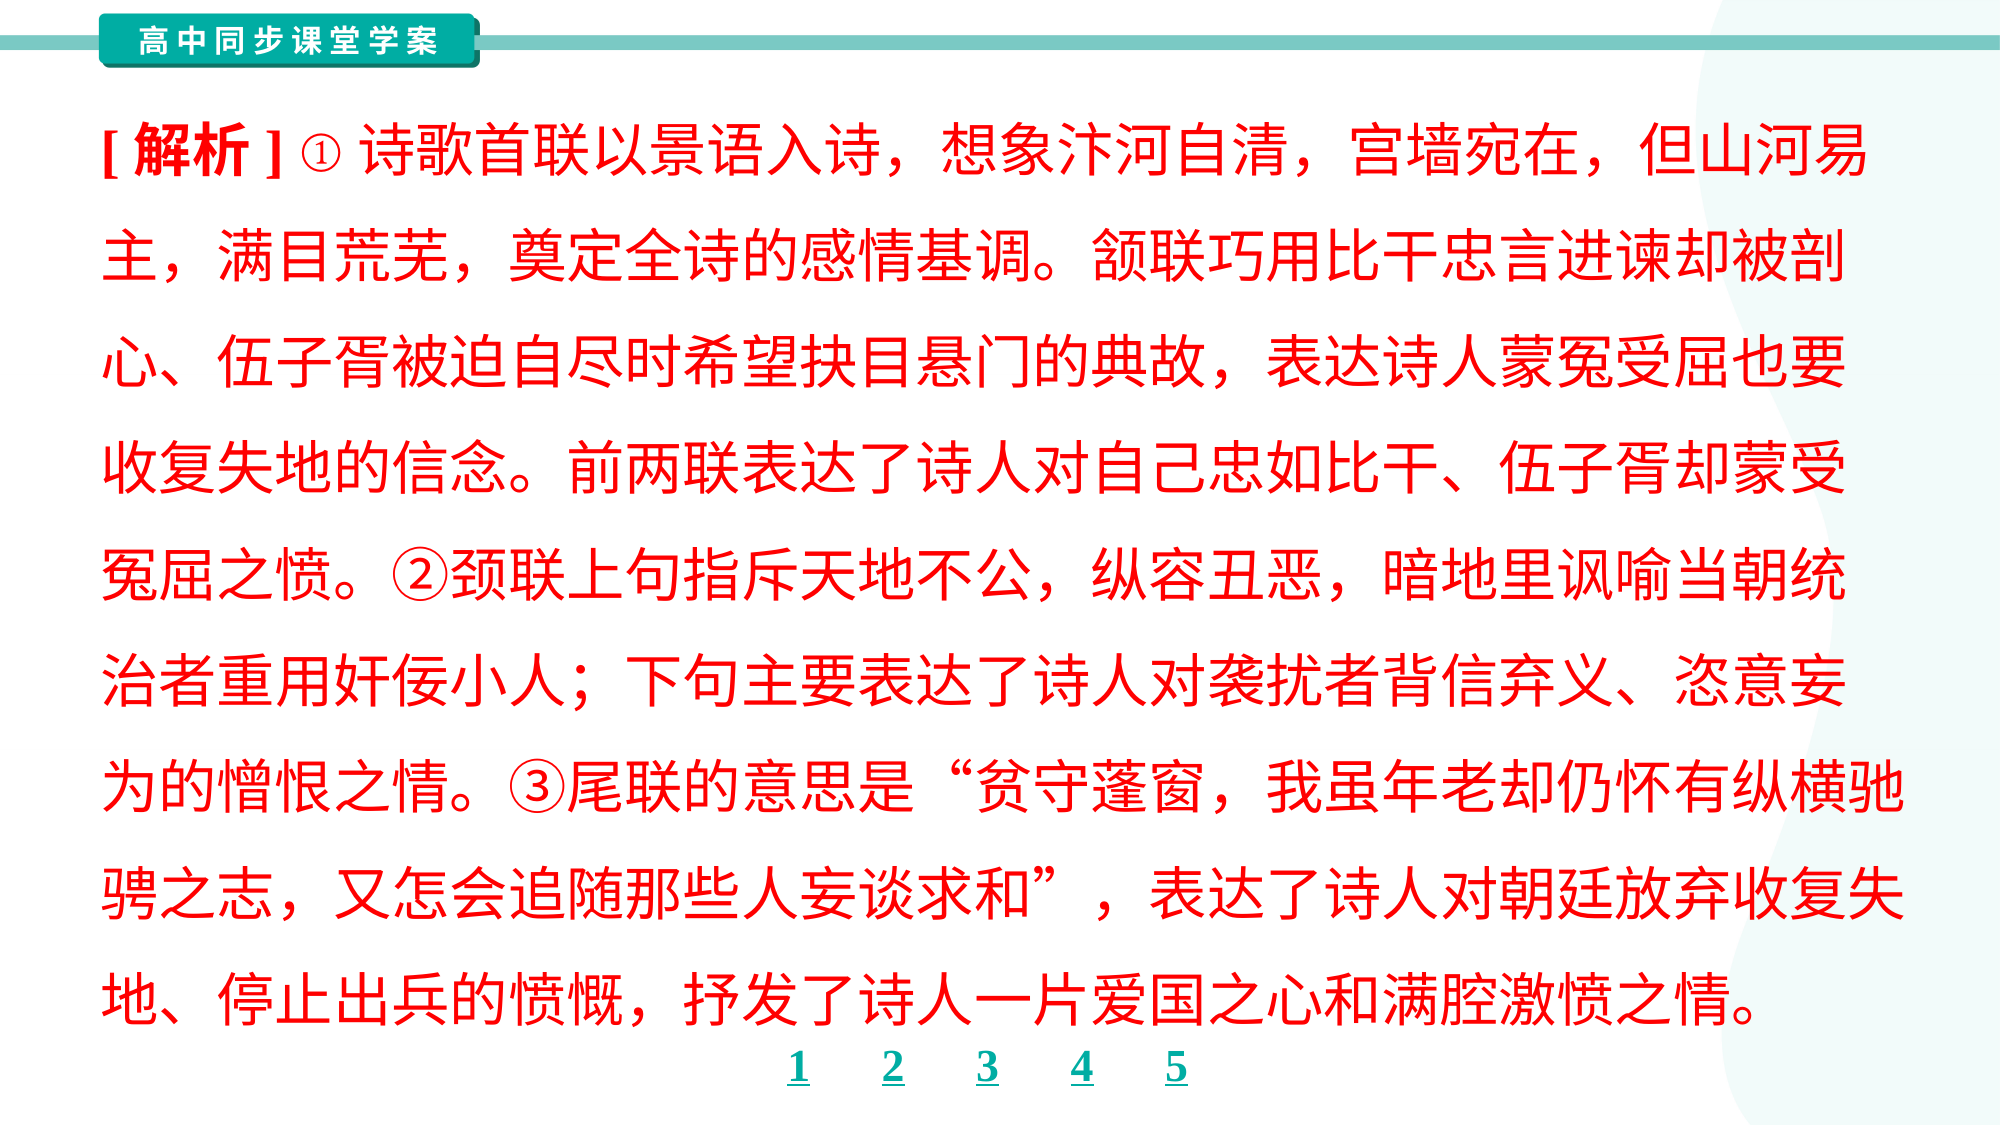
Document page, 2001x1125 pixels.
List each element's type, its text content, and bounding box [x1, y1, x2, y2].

text_box [解析] ①诗歌首联以景语入诗，想象汴河自清，宫墙宛在，但山河易 主，满目荒芜，奠定全诗的感情基调。颔联巧用比干忠言进谏却被剖 心、伍子胥被迫自尽时希望抉目悬门的典故，表达诗人蒙冤受屈也要 收复失地的信念。前两联表达了诗人对自己忠如比干、伍子胥却蒙受 冤屈之愤。②颈联上句指斥天地不公，纵容丑恶，暗地里讽喻当朝统 治者重用奸佞小人；下句主要表达了诗人对袭扰者背信弃义、恣意妄 为的憎恨之情。③尾联的意思是“贫守蓬窗，我虽年老却仍怀有纵横驰 骋之志，又怎会追随那些人妄谈求和”，表达了诗人对朝廷放弃收复失 地、停止出兵的愤慨，抒发了诗人一片爱国之心和满腔激愤之情。 [100, 76, 1899, 1033]
picture [0, 0, 2000, 1125]
